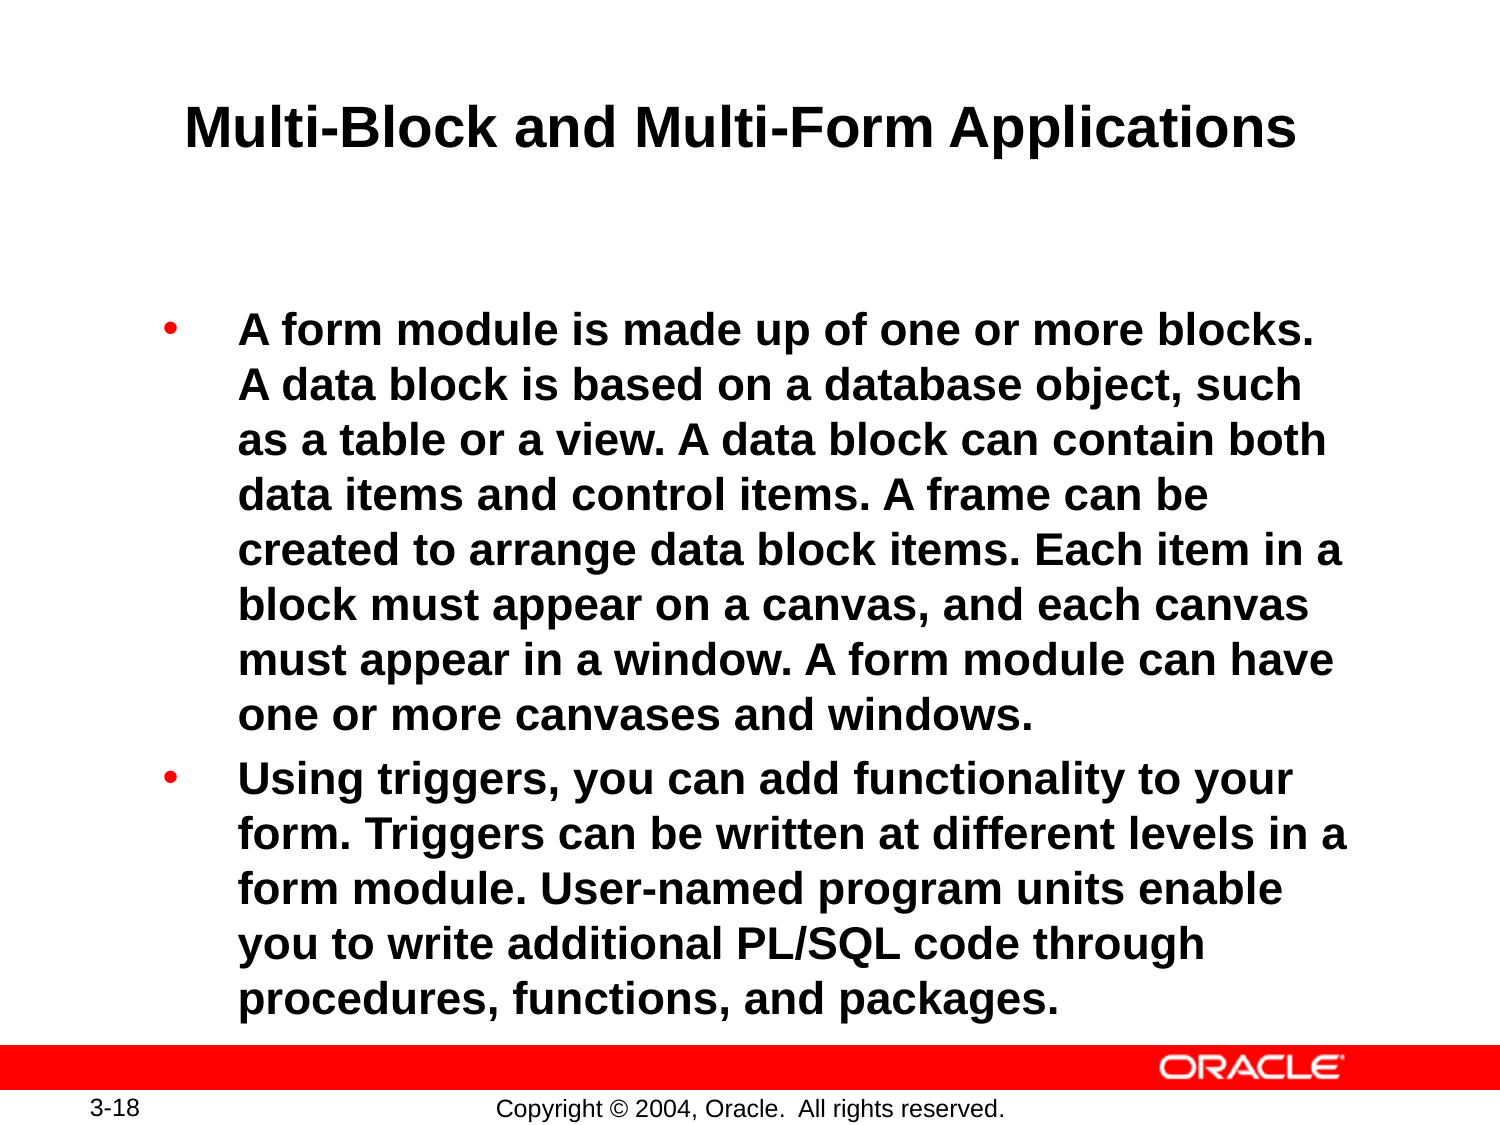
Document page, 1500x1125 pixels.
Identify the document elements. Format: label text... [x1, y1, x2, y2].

title Multi-Block and Multi-Form Applications [149, 87, 1351, 232]
list A form module is made up of one or more blocks. A data block is based on a database object, such as a table or a view. A data block can contain both data items and control items. A frame can be created to arrange data block items. Each item in a block must appear on a canvas, and each canvas must appear in a window. A form module can have one or more canvases and windows. Using triggers, you can add functionality to your form. Triggers can be written at different levels in a form module. User-named program units enable you to write additional PL/SQL code through procedures, functions, and packages. [141, 297, 1351, 1103]
